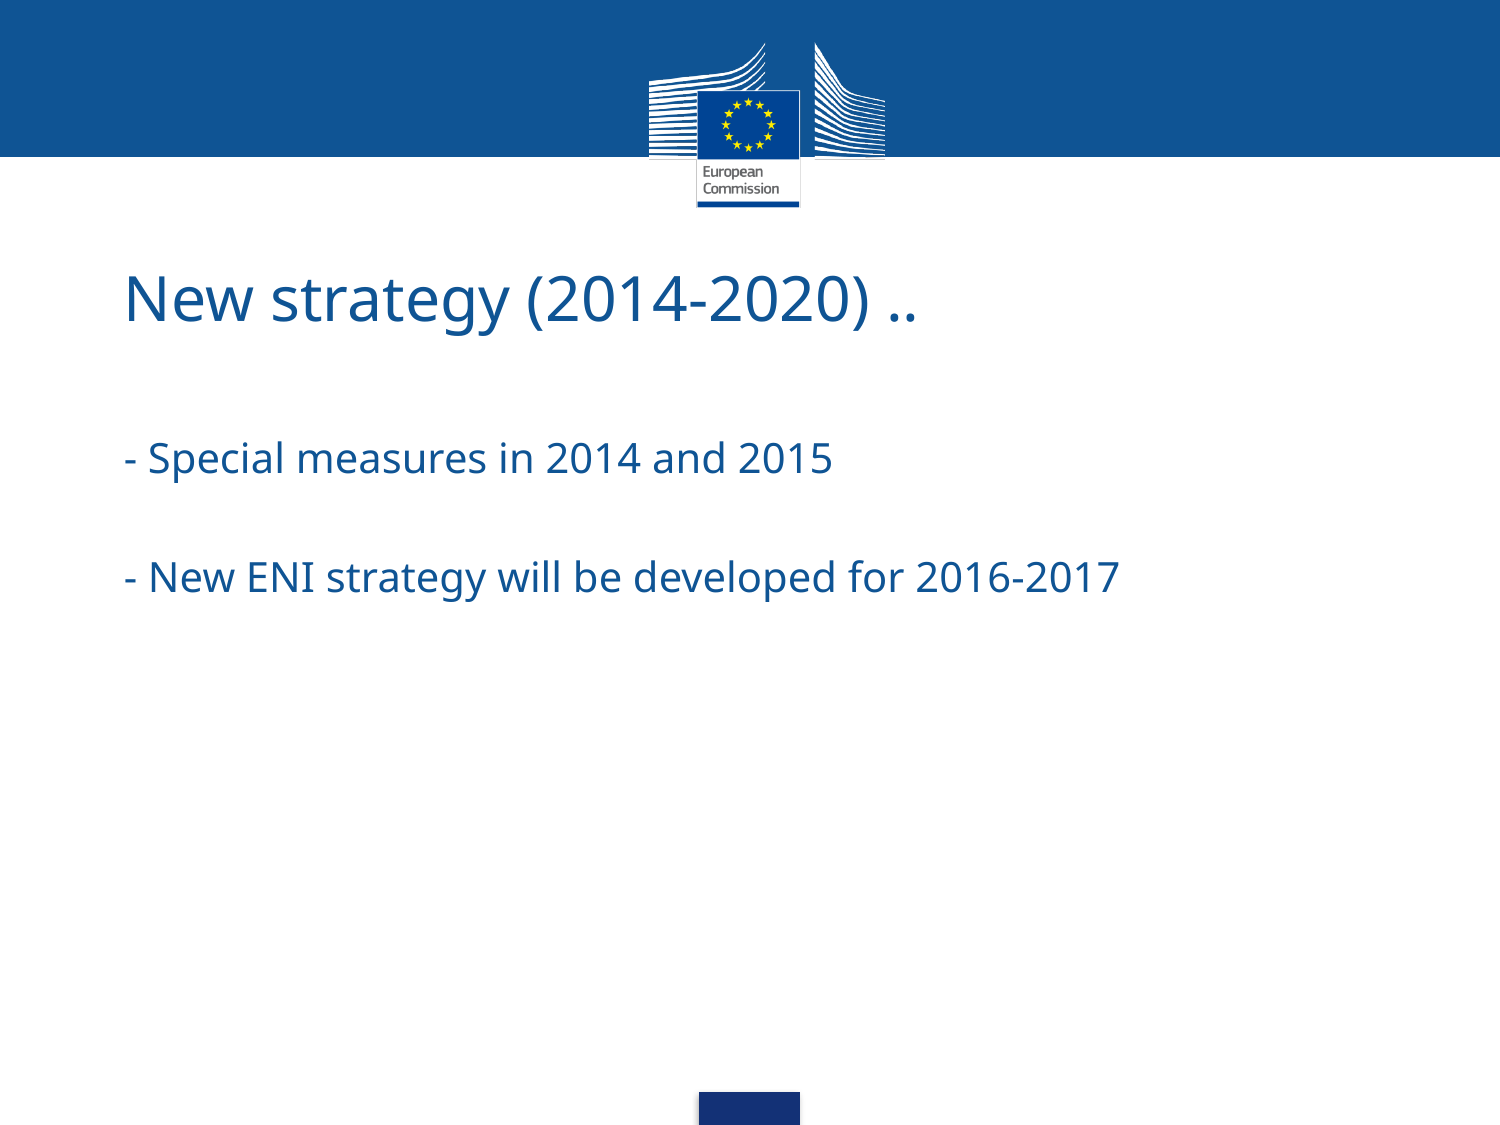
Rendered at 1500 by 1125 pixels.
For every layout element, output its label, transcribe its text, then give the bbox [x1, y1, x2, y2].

title New strategy (2014-2020) .. [64, 219, 1416, 374]
picture [649, 42, 885, 208]
list - Special measures in 2014 and 2015 - New ENI strategy will be developed for 2016-2017 [76, 372, 1428, 1060]
